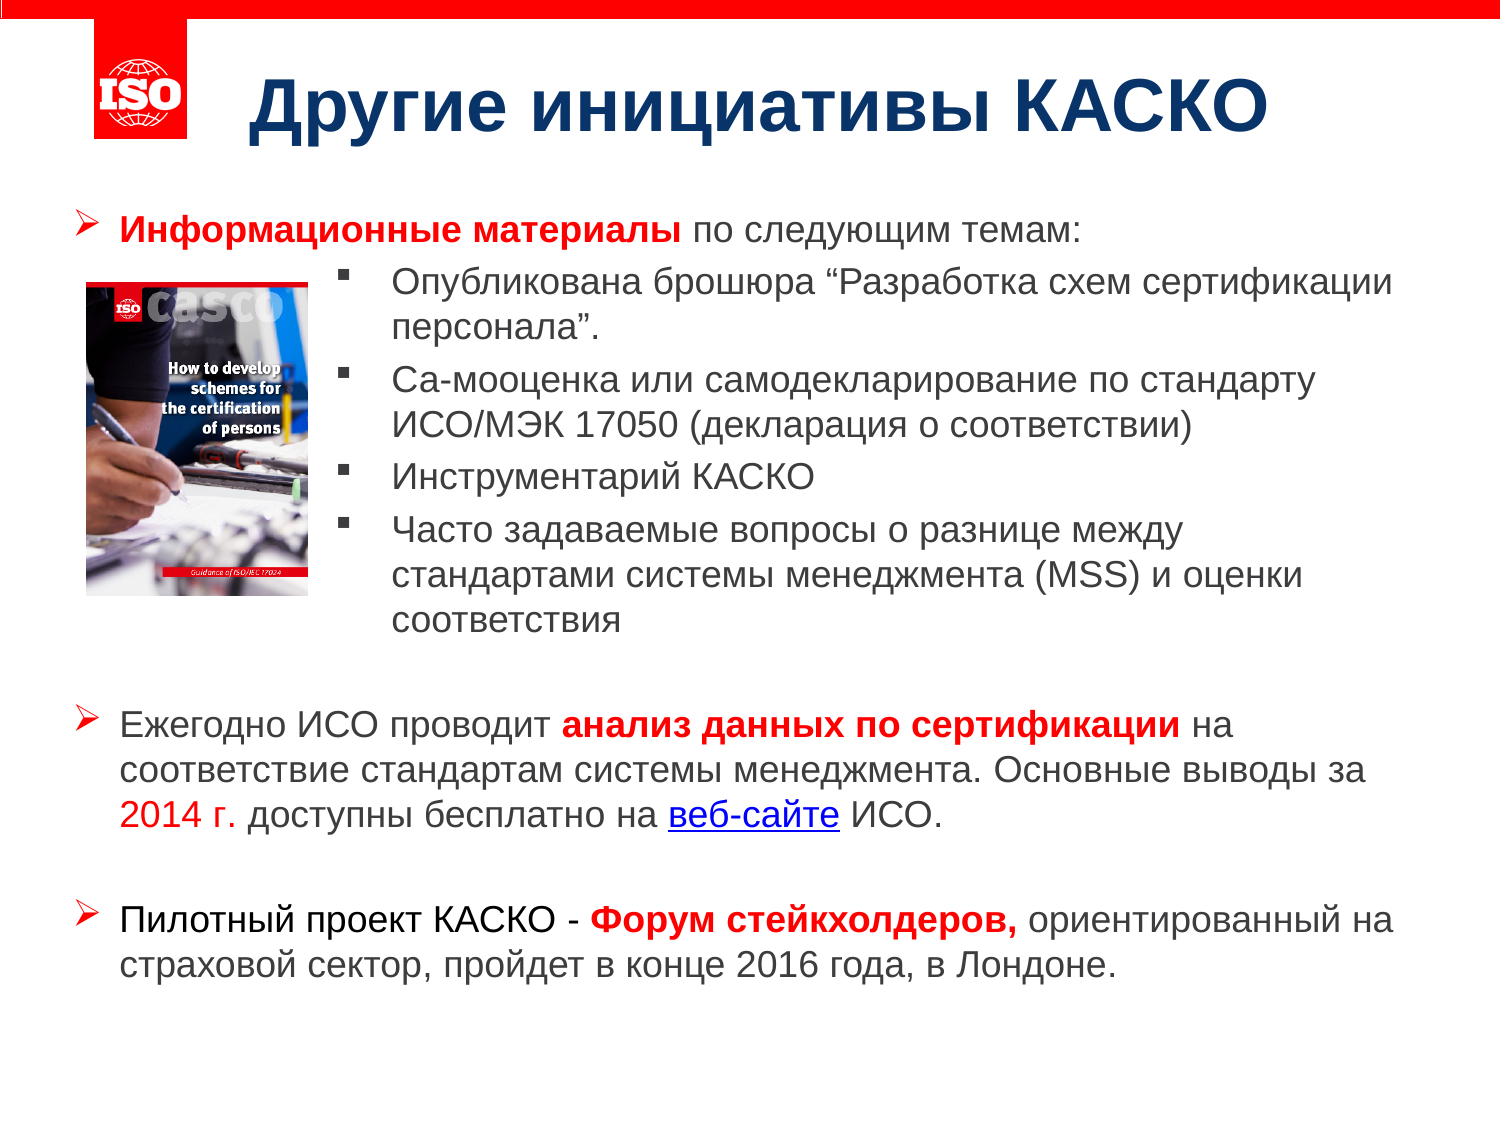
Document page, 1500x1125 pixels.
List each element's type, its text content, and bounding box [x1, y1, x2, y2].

list Информационные материалы по следующим темам: Опубликована брошюра “Разработка схем сертификации персонала”. Са-мооценка или самодекларирование по стандарту ИСО/МЭК 17050 (декларация о соответствии) Инструментарий КАСКО Часто задаваемые вопросы о разнице между стандартами системы менеджмента (MSS) и оценки соответствия Ежегодно ИСО проводит анализ данных по сертификации на соответствие стандартам системы менеджмента. Основные выводы за 2014 г. доступны бесплатно на веб-сайте ИСО. Пилотный проект КАСКО - Форум стейкхолдеров, ориентированный на страховой сектор, пройдет в конце 2016 года, в Лондоне. [72, 205, 1415, 1019]
picture [86, 282, 308, 596]
title Другие инициативы КАСКО [234, 30, 1448, 172]
